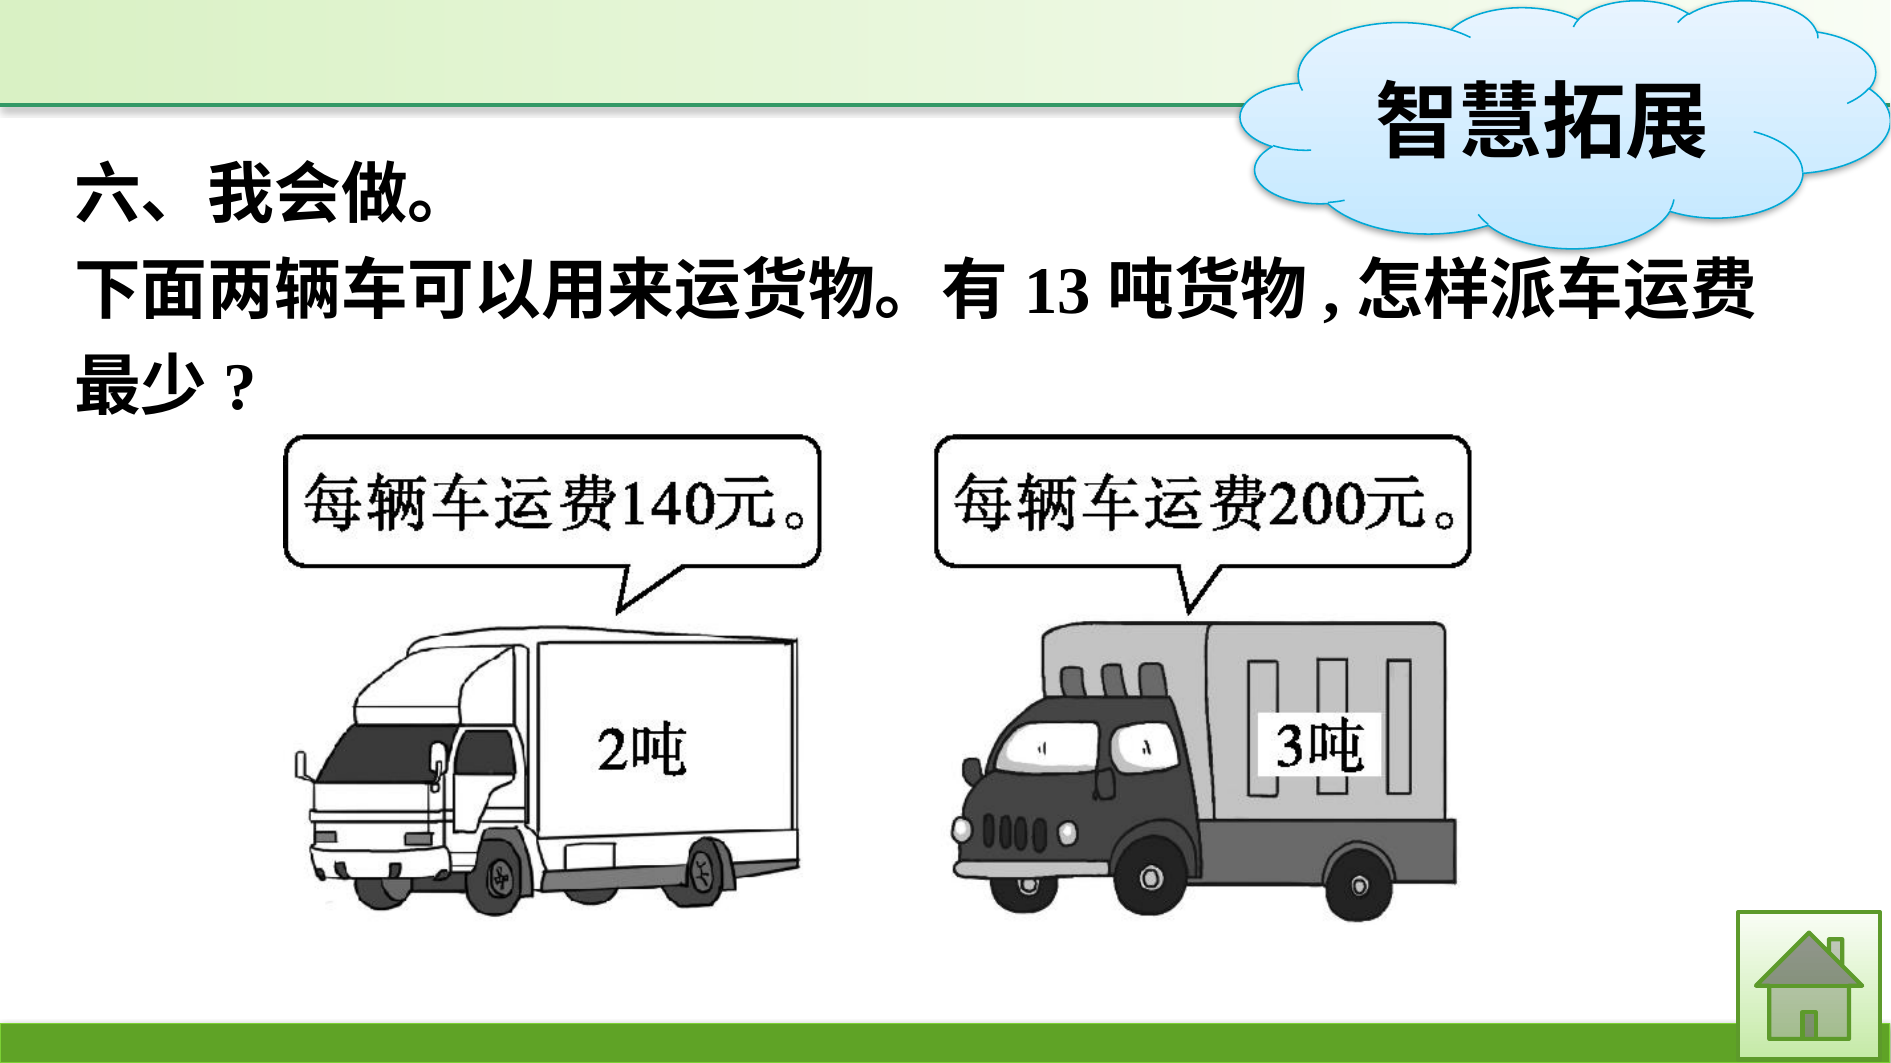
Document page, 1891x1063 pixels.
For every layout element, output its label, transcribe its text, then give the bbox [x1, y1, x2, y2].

picture [283, 433, 1477, 925]
text_box 六、我会做。 下面两辆车可以用来运货物。有13吨货物,怎样派车运费最少? [59, 127, 1833, 430]
